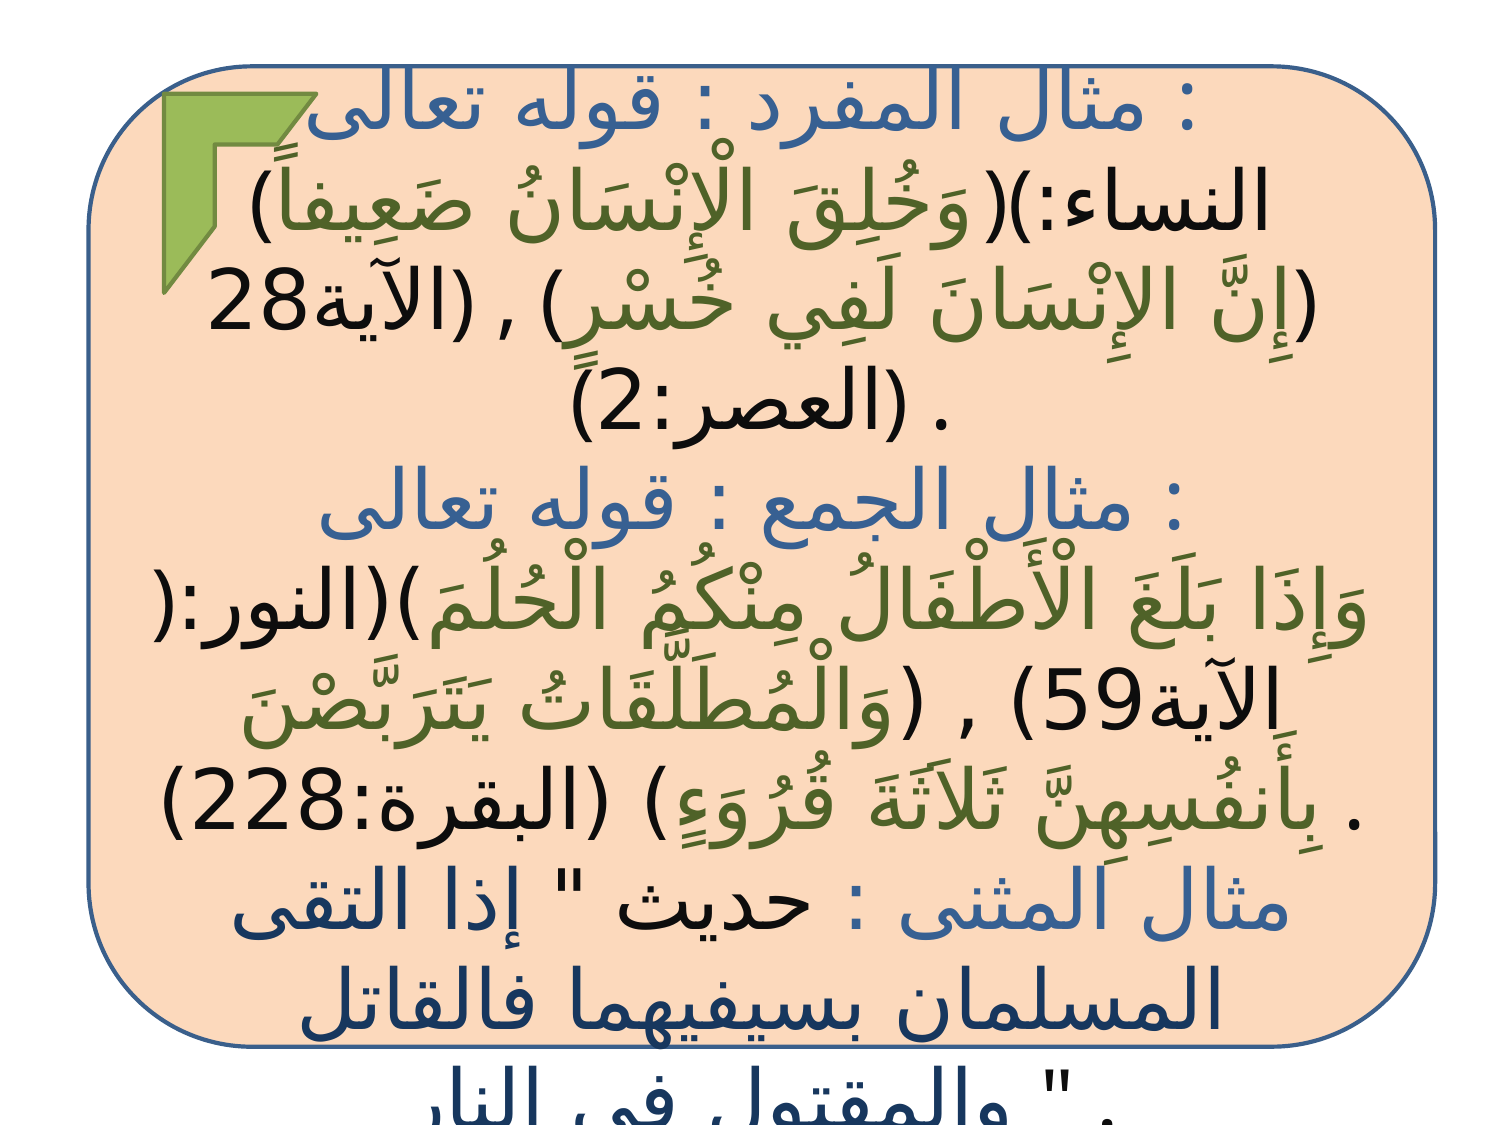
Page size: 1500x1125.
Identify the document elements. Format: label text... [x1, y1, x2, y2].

text_box [161, 91, 319, 295]
text_box مثال المفرد : قوله تعالى : (وَخُلِقَ الْإِنْسَانُ ضَعِيفاً)(النساء: الآية28) , (إِنَّ الإِنْسَانَ لَفِي خُسْرٍ) (العصر:2) . مثال الجمع : قوله تعالى : )وَإِذَا بَلَغَ الْأَطْفَالُ مِنْكُمُ الْحُلُمَ)(النور: الآية59) , (وَالْمُطَلَّقَاتُ يَتَرَبَّصْنَ بِأَنفُسِهِنَّ ثَلاَثَةَ قُرُوَءٍ) (البقرة:228) . مثال المثنى : حديث " إذا التقى المسلمان بسيفيهما فالقاتل والمقتول في النار " . [86, 64, 1438, 1049]
